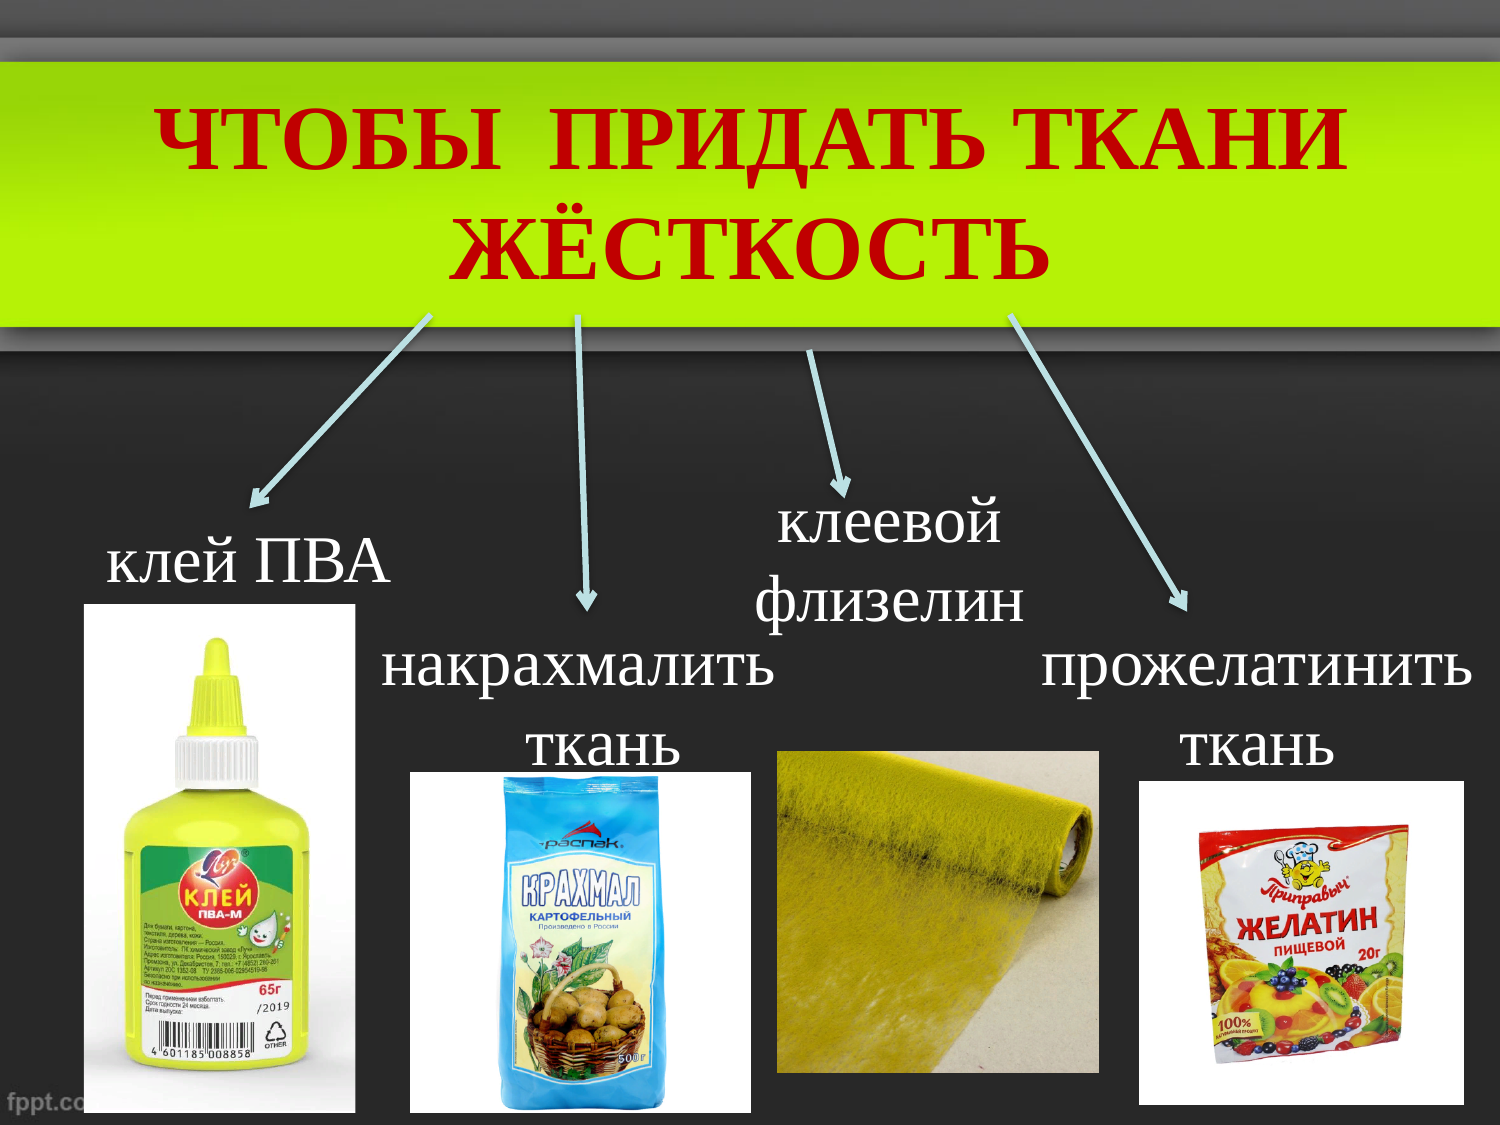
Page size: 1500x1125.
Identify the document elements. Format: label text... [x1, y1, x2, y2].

picture [588, 337, 1009, 611]
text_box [249, 314, 432, 509]
picture [0, 0, 1500, 1125]
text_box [1009, 314, 1188, 613]
text_box клей ПВА [92, 508, 407, 604]
title ЧТОБЫ ПРИДАТЬ ТКАНИ ЖЁСТКОСТЬ [76, 149, 1427, 337]
text_box накрахмалить ткань [360, 611, 814, 787]
text_box прожелатинить ткань [986, 611, 1500, 787]
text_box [808, 349, 845, 499]
text_box клеевой флизелин [702, 467, 1004, 643]
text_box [577, 314, 588, 612]
